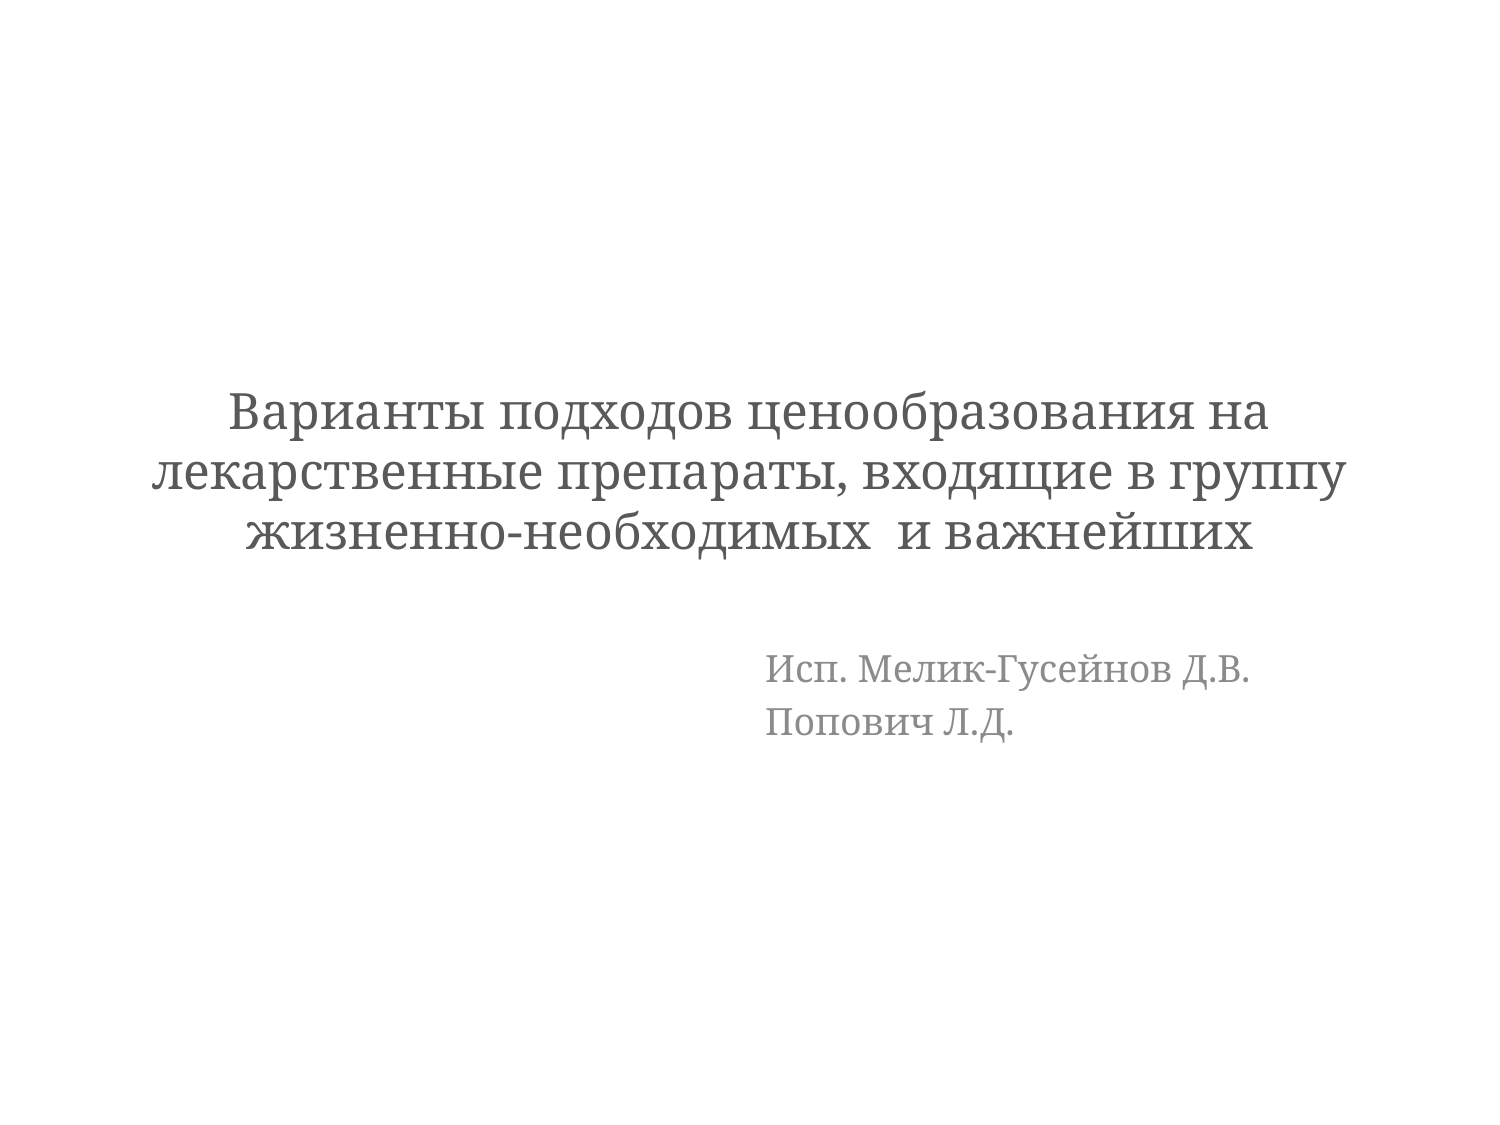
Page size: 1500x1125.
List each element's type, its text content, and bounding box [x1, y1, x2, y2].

title Варианты подходов ценообразования на лекарственные препараты, входящие в группу жизненно-необходимых и важнейших [112, 349, 1388, 591]
subtitle Исп. Мелик-Гусейнов Д.В. Попович Л.Д. [750, 637, 1275, 925]
